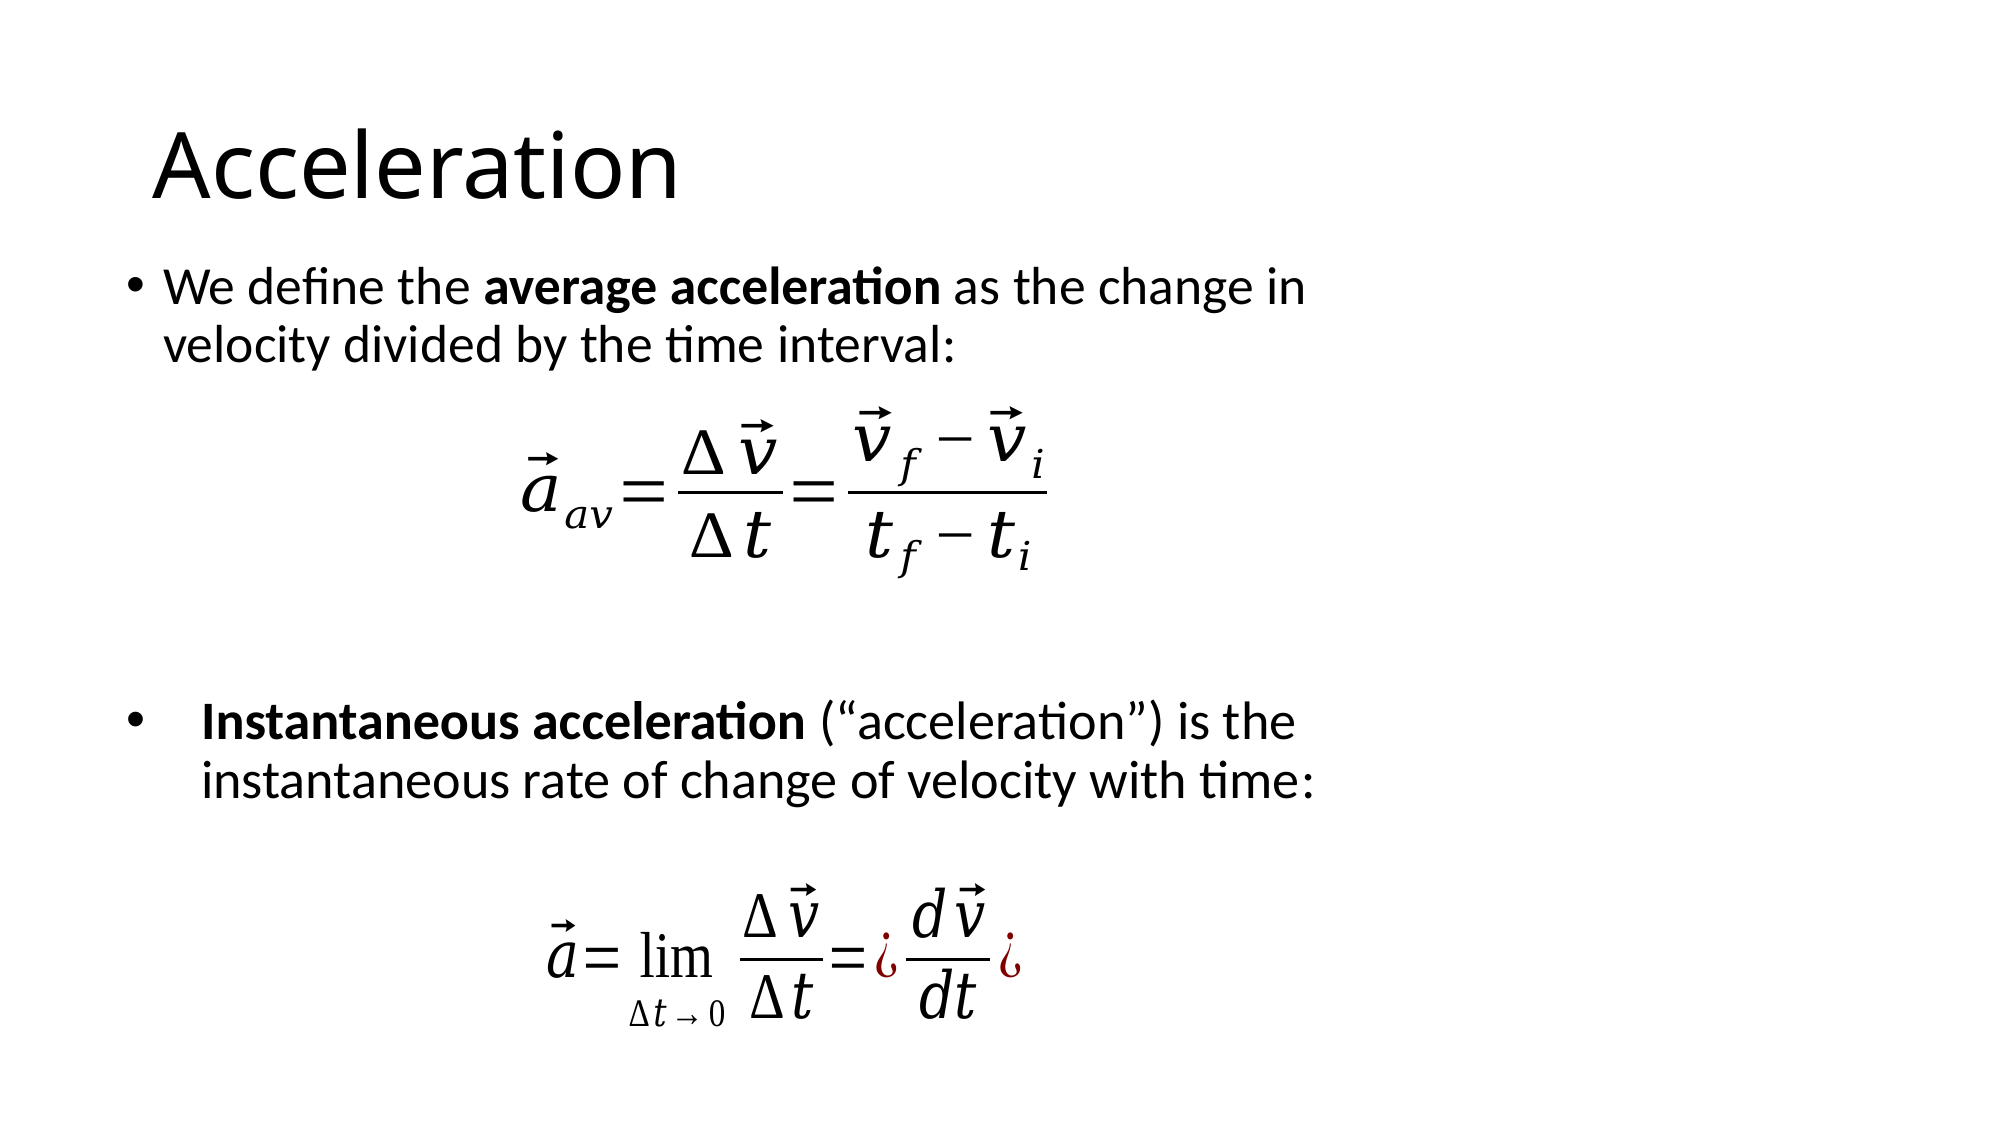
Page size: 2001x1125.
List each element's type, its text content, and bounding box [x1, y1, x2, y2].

title Acceleration [137, 59, 1863, 278]
list Instantaneous acceleration (“acceleration”) is the instantaneous rate of change of velocity with time: [111, 685, 1462, 820]
list We define the average acceleration as the change in velocity divided by the time interval: [111, 250, 1462, 383]
